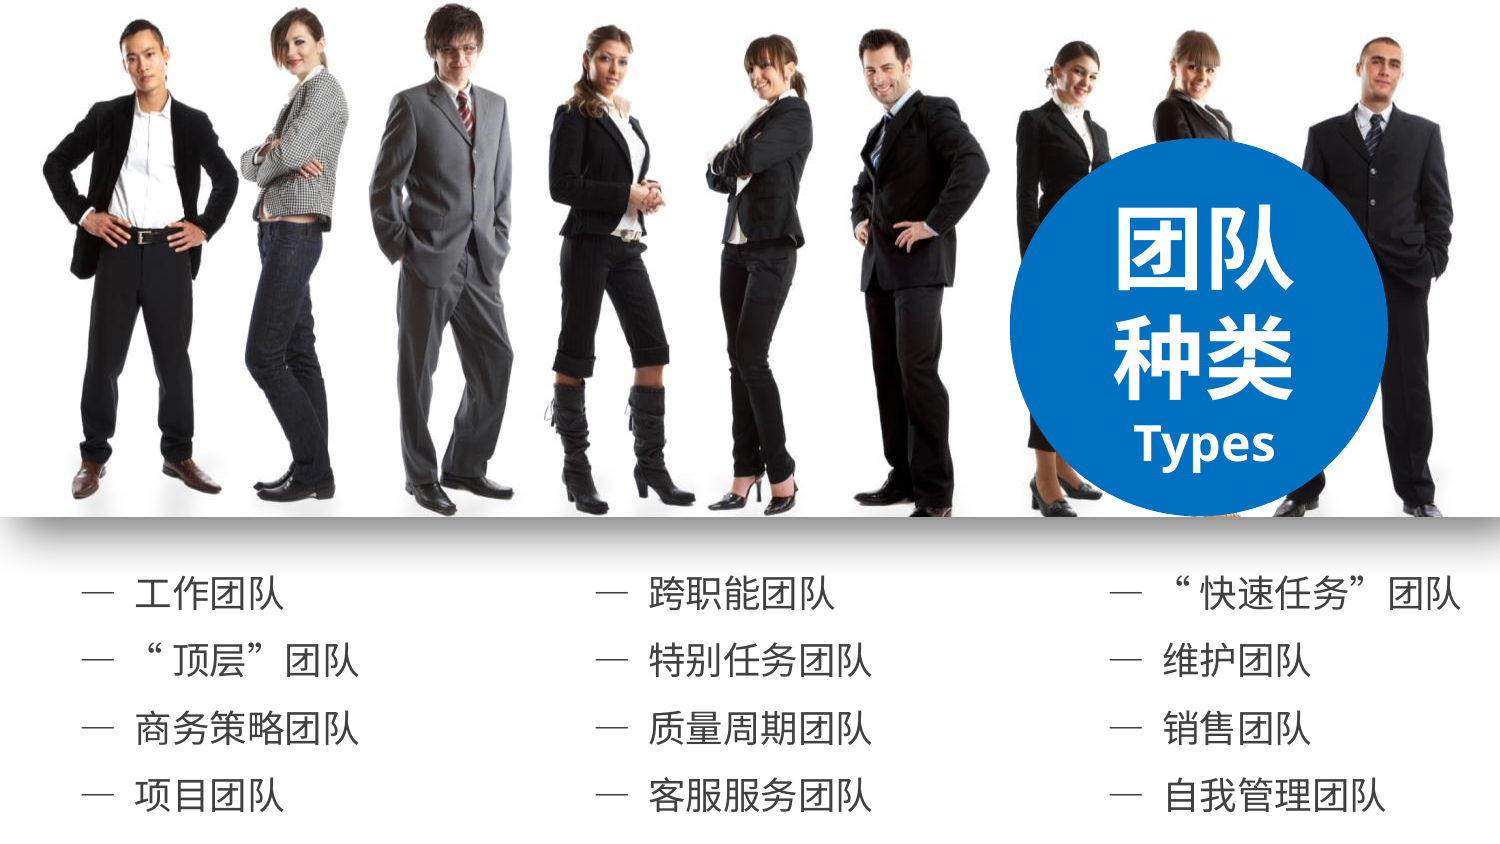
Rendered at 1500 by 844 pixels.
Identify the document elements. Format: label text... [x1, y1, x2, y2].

text_box — 工作团队 — “顶层”团队 — 商务策略团队 — 项目团队 [64, 539, 375, 825]
text_box — “快速任务”团队 — 维护团队 — 销售团队 — 自我管理团队 [1092, 539, 1489, 825]
text_box — 跨职能团队 — 特别任务团队 — 质量周期团队 — 客服服务团队 [578, 539, 889, 825]
picture [0, 0, 1500, 517]
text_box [1009, 138, 1389, 517]
